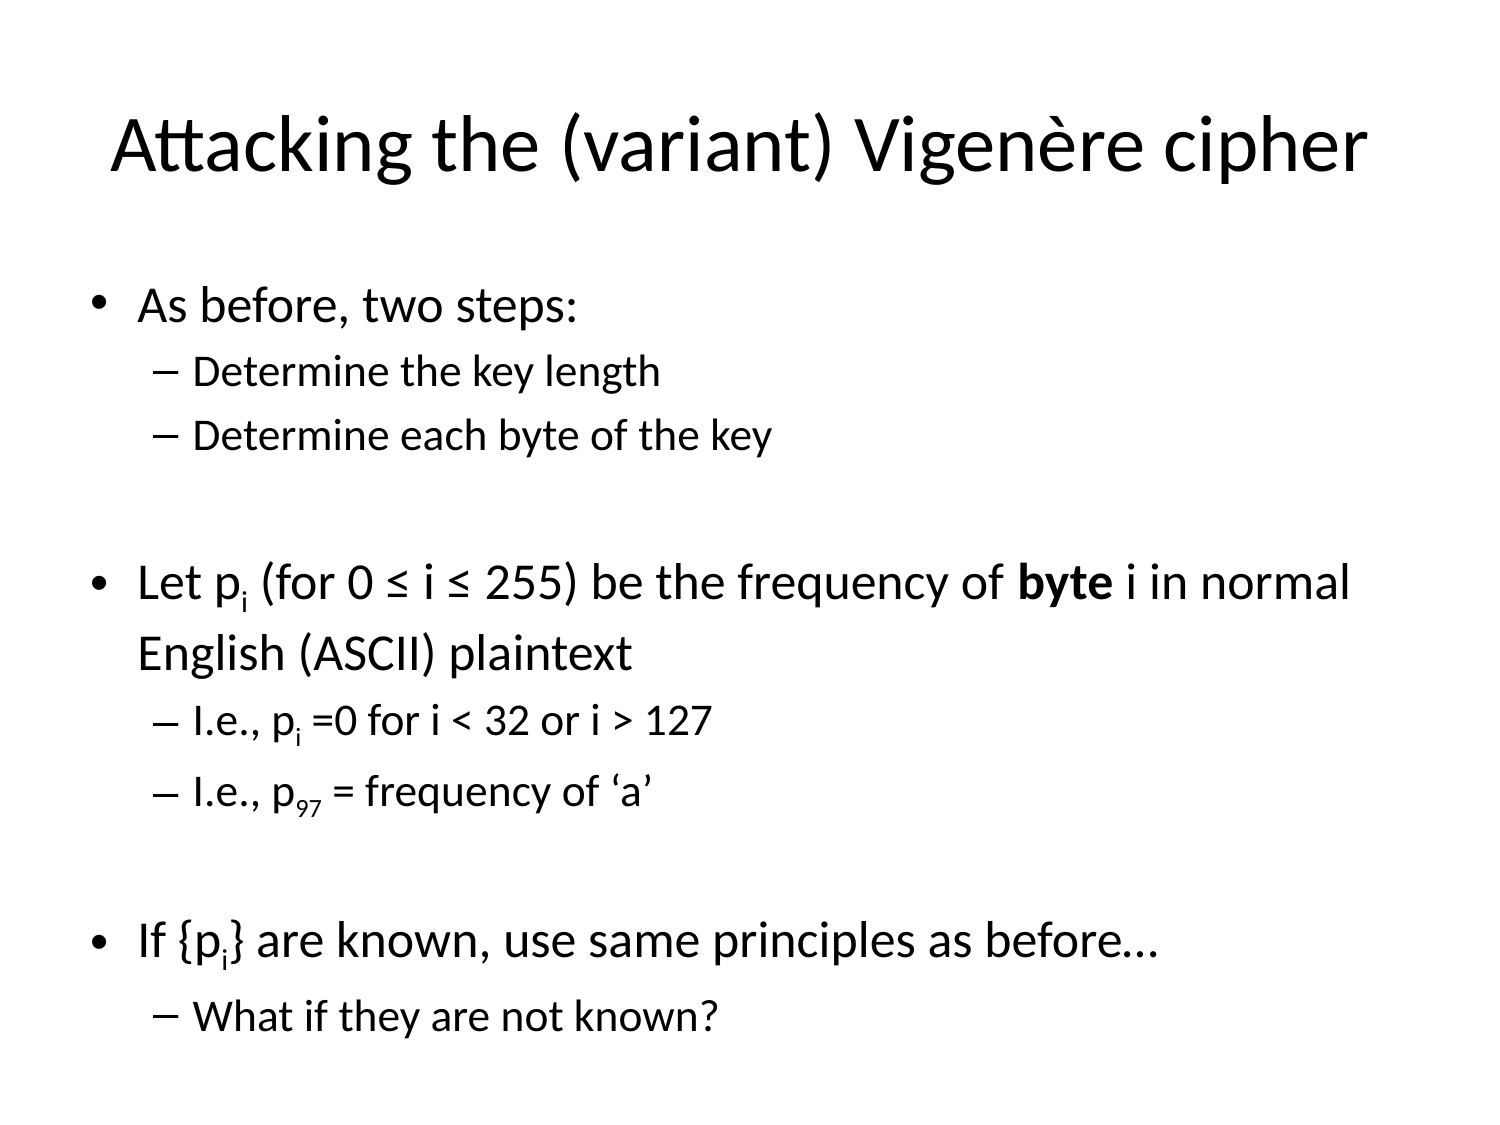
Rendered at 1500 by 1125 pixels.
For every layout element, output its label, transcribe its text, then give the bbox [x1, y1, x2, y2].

list As before, two steps: Determine the key length Determine each byte of the key Let pi (for 0 ≤ i ≤ 255) be the frequency of byte i in normal English (ASCII) plaintext I.e., pi =0 for i < 32 or i > 127 I.e., p97 = frequency of ‘a’ If {pi} are known, use same principles as before… What if they are not known? [75, 262, 1425, 1050]
title Attacking the (variant) Vigenère cipher [75, 45, 1425, 233]
